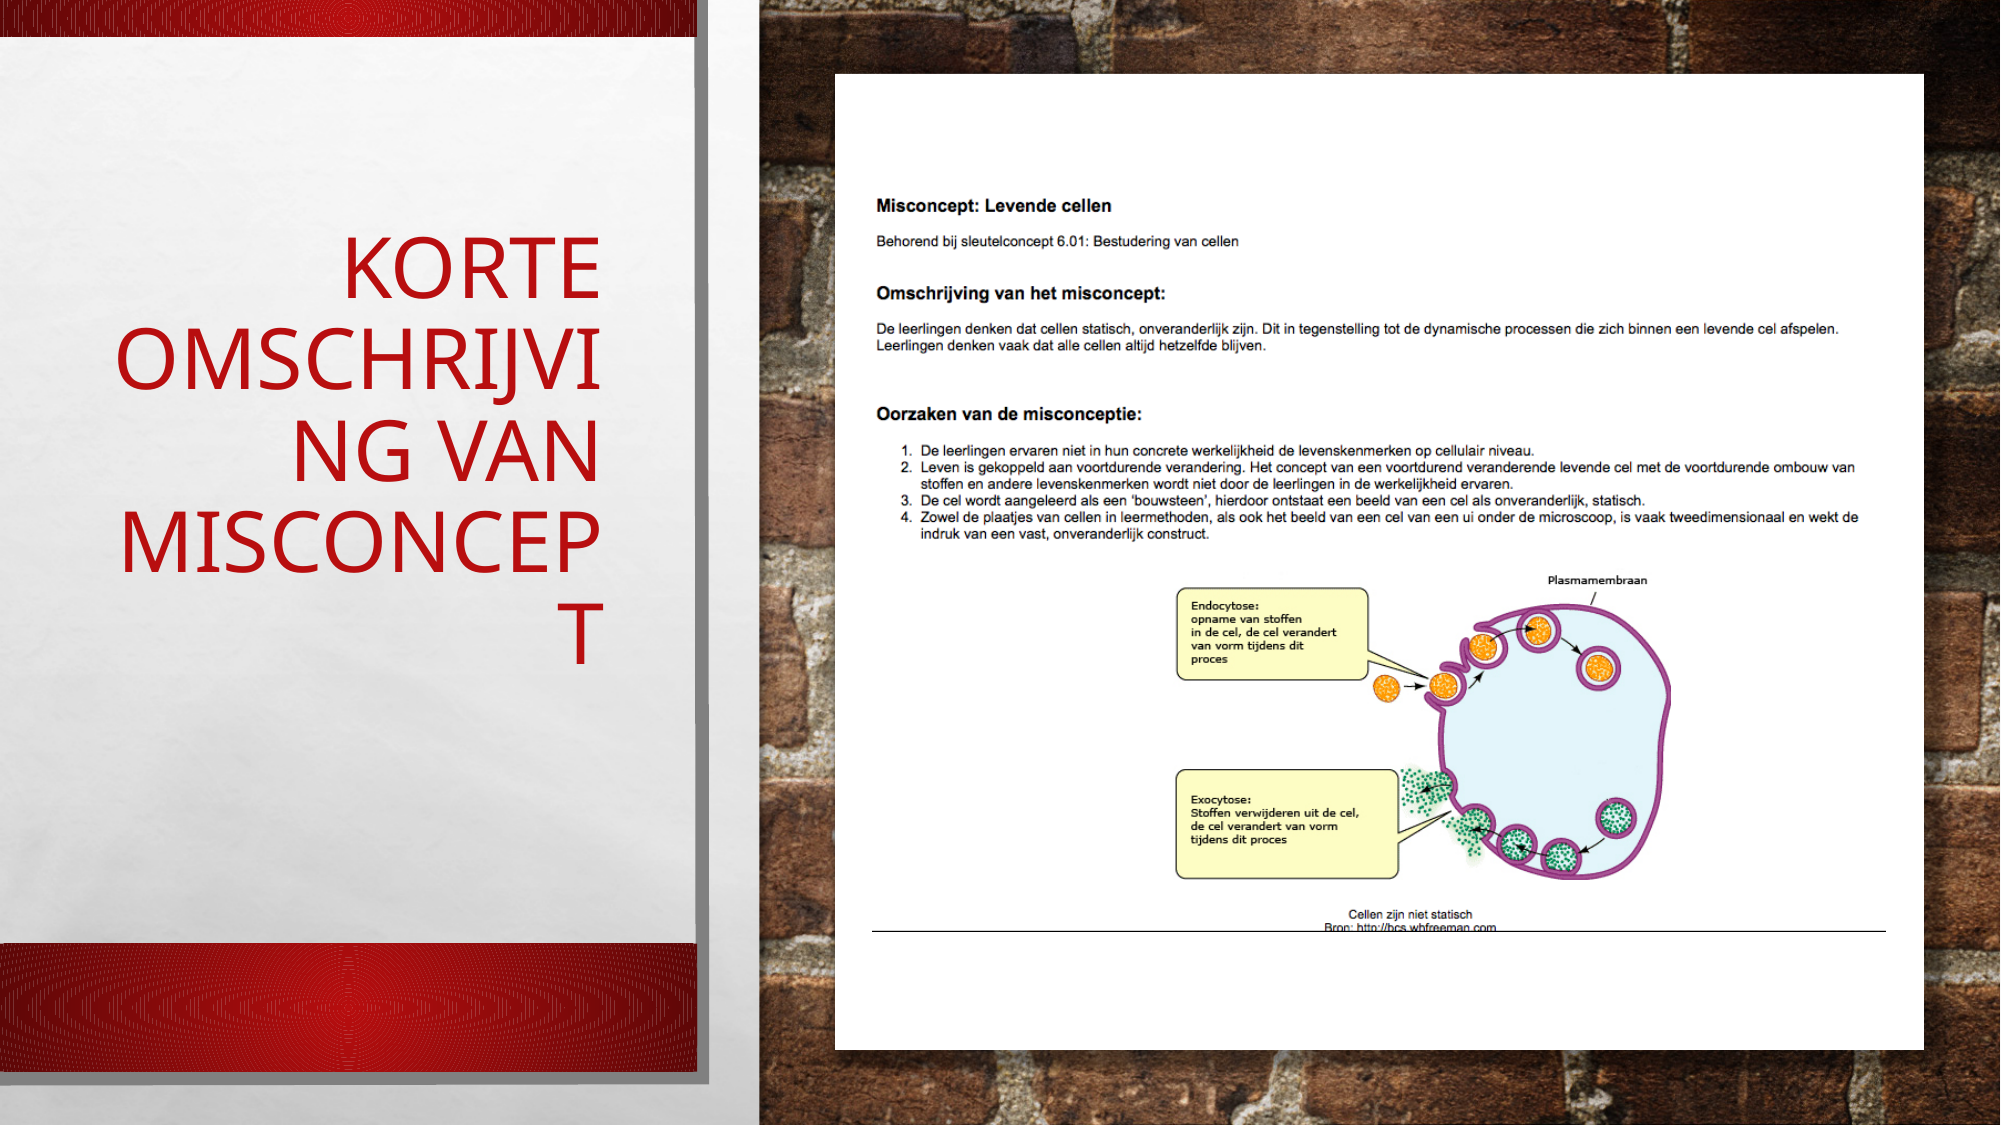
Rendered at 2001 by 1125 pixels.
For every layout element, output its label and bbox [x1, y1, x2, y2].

list [872, 192, 1887, 932]
picture [0, 0, 2000, 1125]
